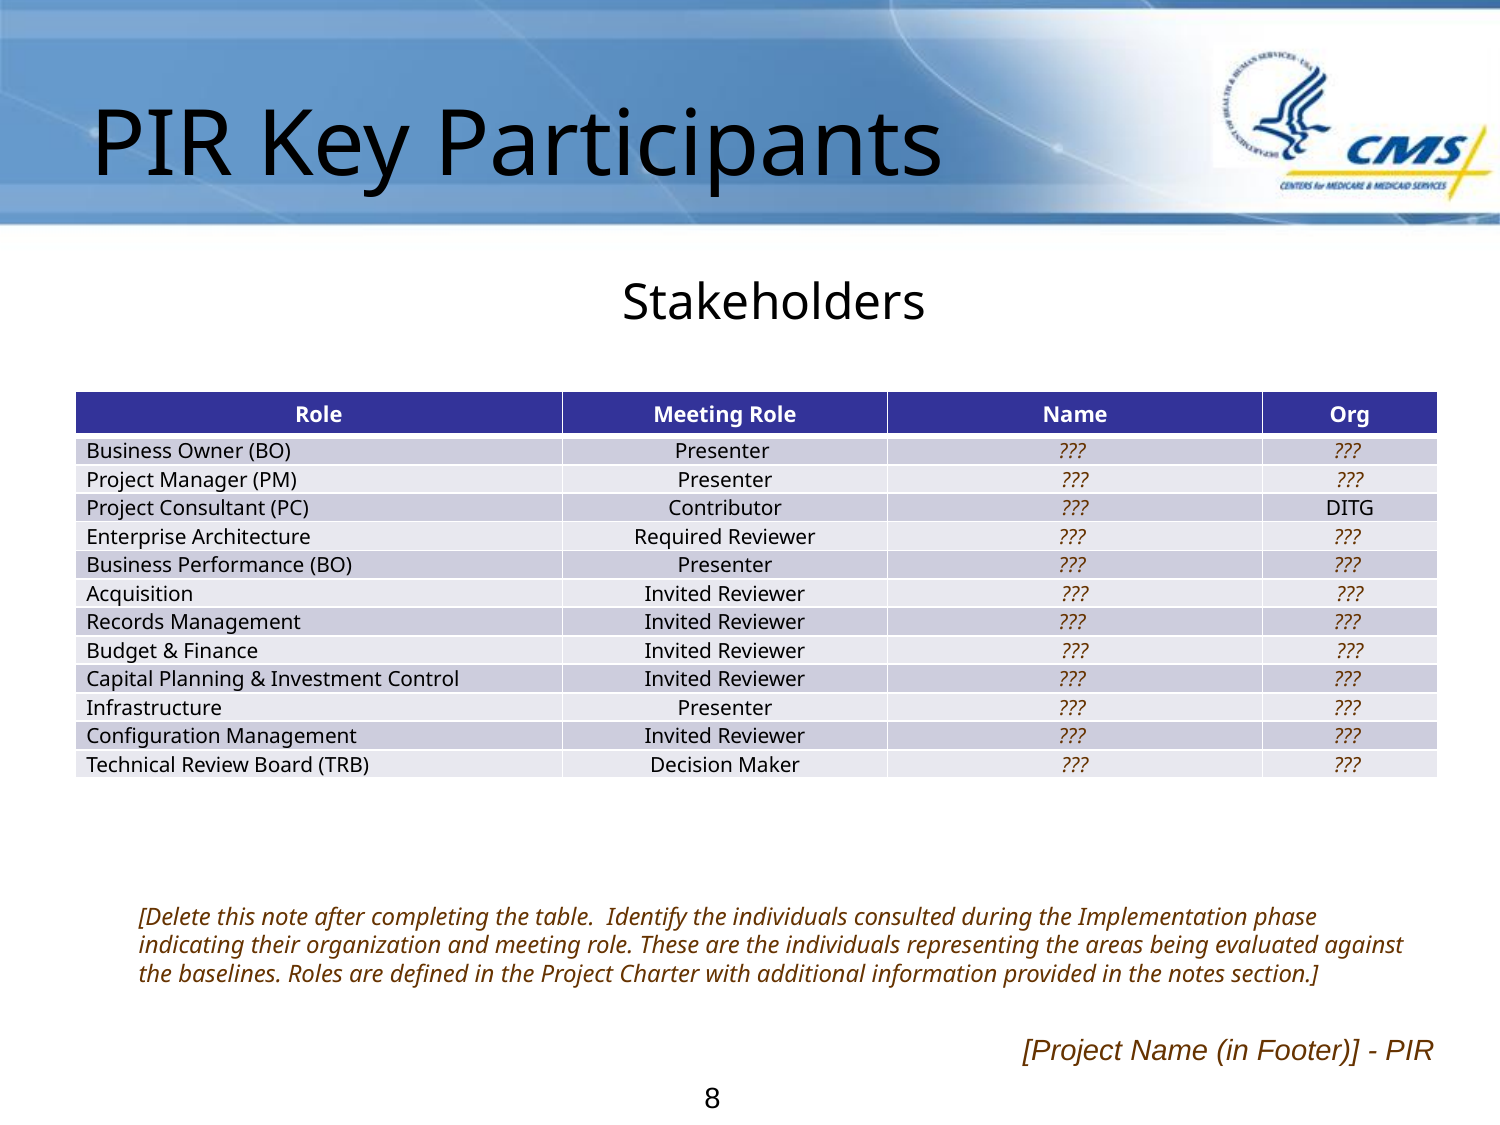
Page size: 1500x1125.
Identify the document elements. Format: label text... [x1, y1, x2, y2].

table_cell ??? [1263, 466, 1437, 492]
table_cell Presenter [563, 439, 887, 464]
table_cell ??? [888, 439, 1262, 464]
table_cell Project Manager (PM) [76, 466, 562, 492]
table_cell Presenter [563, 694, 887, 720]
table_cell Decision Maker [563, 751, 887, 777]
table_cell ??? [1263, 439, 1437, 464]
table_cell ??? [888, 494, 1262, 521]
table_header Org [1263, 392, 1437, 433]
table_cell Presenter [563, 551, 887, 578]
table_cell ??? [888, 580, 1262, 606]
table_cell ??? [1263, 751, 1437, 777]
table_cell ??? [888, 608, 1262, 635]
table_cell ??? [888, 551, 1262, 578]
table_cell ??? [888, 694, 1262, 720]
table_cell ??? [888, 722, 1262, 749]
table_cell Enterprise Architecture [76, 522, 562, 550]
table_cell Project Consultant (PC) [76, 494, 562, 521]
slide_number 8 [537, 1071, 888, 1125]
table_cell Business Owner (BO) [76, 439, 562, 464]
table_cell Contributor [563, 494, 887, 521]
table_cell Budget & Finance [76, 637, 562, 663]
title PIR Key Participants [74, 44, 1426, 233]
table_cell ??? [888, 466, 1262, 492]
picture [0, 0, 1500, 1125]
table_cell Technical Review Board (TRB) [76, 751, 562, 777]
table_cell Required Reviewer [563, 522, 887, 550]
table_cell Capital Planning & Investment Control [76, 665, 562, 692]
table_cell ??? [1263, 694, 1437, 720]
table_cell ??? [1263, 665, 1437, 692]
table_cell Business Performance (BO) [76, 551, 562, 578]
table_cell ??? [1263, 522, 1437, 550]
table_cell ??? [888, 665, 1262, 692]
list Stakeholders [Delete this note after completing the table. Identify the individuals consulted during the Implementation phase indicating their organization and meeting role. These are the individuals representing the areas being evaluated against the baselines. Roles are defined in the Project Charter with additional information provided in the notes section.] [74, 779, 1426, 1026]
table_header Name [888, 392, 1262, 433]
table_header Role [76, 392, 562, 433]
table_cell Invited Reviewer [563, 608, 887, 635]
table_cell ??? [1263, 722, 1437, 749]
table_cell ??? [888, 751, 1262, 777]
table_cell Acquisition [76, 580, 562, 606]
footer [Project Name (in Footer)] - PIR [912, 1023, 1451, 1103]
table_cell ??? [1263, 551, 1437, 578]
table_cell ??? [1263, 608, 1437, 635]
table_cell Infrastructure [76, 694, 562, 720]
table_cell ??? [1263, 580, 1437, 606]
table_cell Invited Reviewer [563, 722, 887, 749]
table_cell ??? [1263, 637, 1437, 663]
table_cell DITG [1263, 494, 1437, 521]
table_cell Invited Reviewer [563, 637, 887, 663]
table_header Meeting Role [563, 392, 887, 433]
table_cell Invited Reviewer [563, 580, 887, 606]
table_cell ??? [888, 522, 1262, 550]
list Stakeholders [Delete this note after completing the table. Identify the individuals consulted during the Implementation phase indicating their organization and meeting role. These are the individuals representing the areas being evaluated against the baselines. Roles are defined in the Project Charter with additional information provided in the notes section.] [74, 262, 1426, 391]
table_cell Records Management [76, 608, 562, 635]
table_cell Presenter [563, 466, 887, 492]
table_cell ??? [888, 637, 1262, 663]
table_cell Configuration Management [76, 722, 562, 749]
table_cell Invited Reviewer [563, 665, 887, 692]
